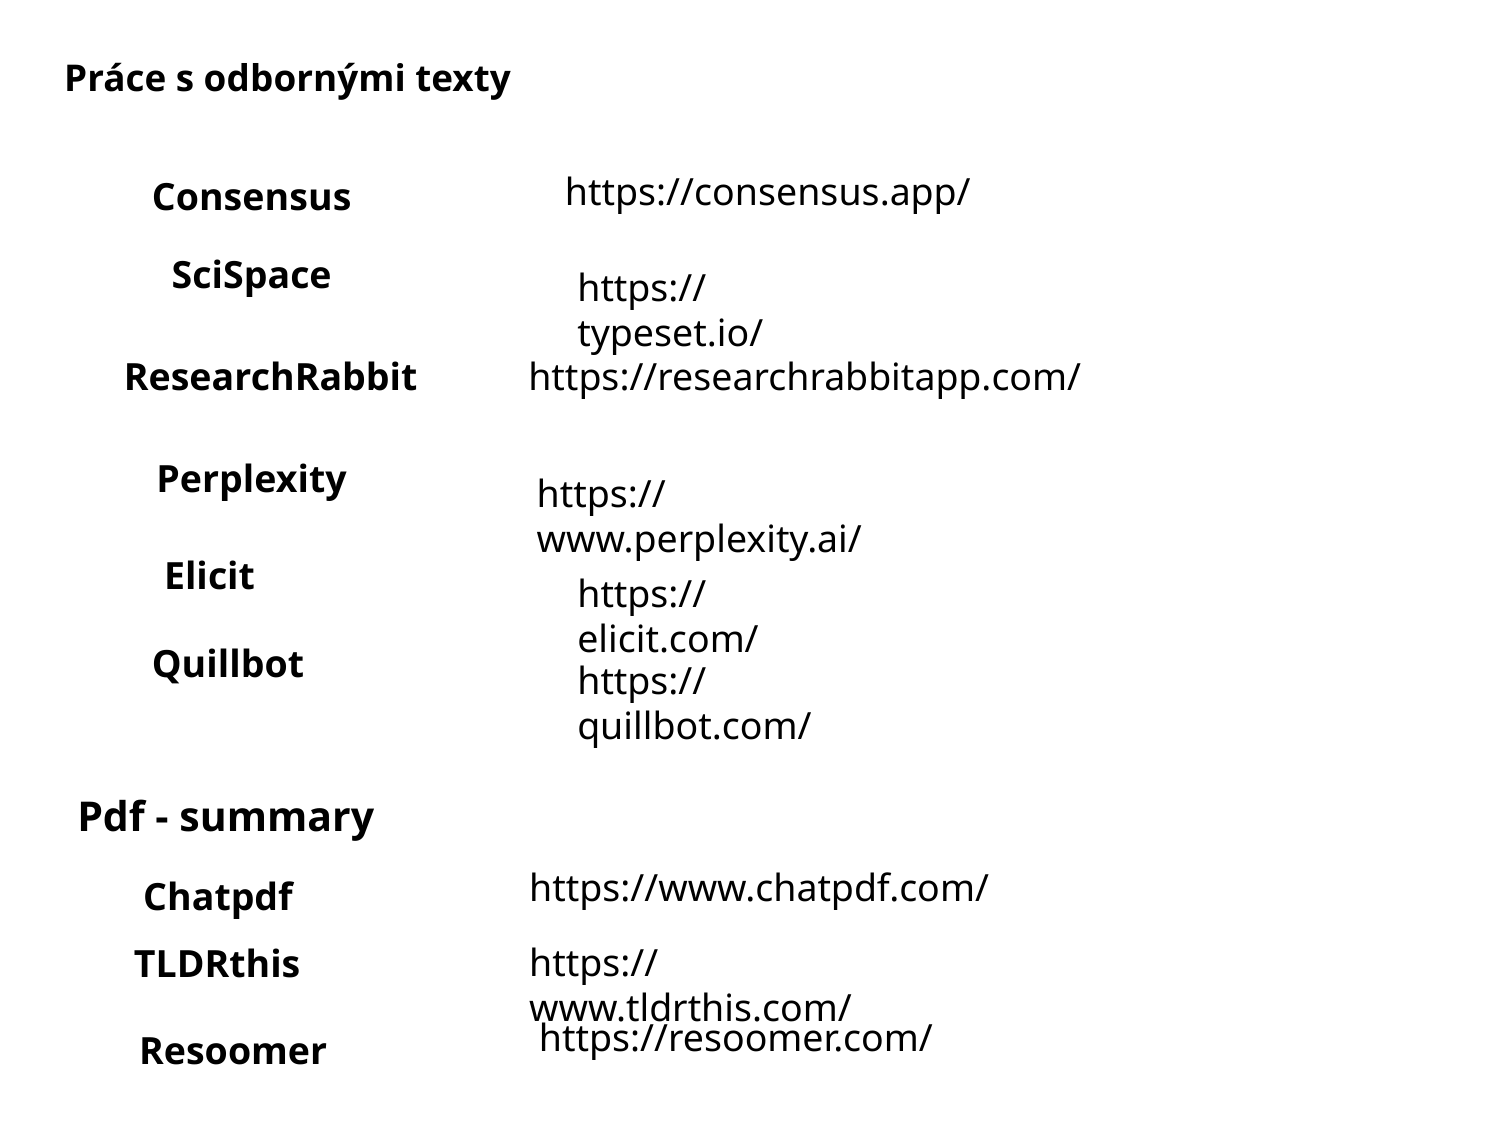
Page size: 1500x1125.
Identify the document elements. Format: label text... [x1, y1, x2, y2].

text_box https://typeset.io/ [562, 256, 898, 362]
text_box ResearchRabbit [109, 345, 433, 406]
text_box Quillbot [137, 632, 319, 693]
text_box Pdf - summary [62, 774, 441, 863]
text_box https://elicit.com/ [562, 568, 898, 668]
text_box https://resoomer.com/ [524, 1037, 972, 1067]
text_box Resoomer [124, 1019, 343, 1079]
text_box https://www.tldrthis.com/ [514, 931, 982, 1037]
text_box https://www.chatpdf.com/ [514, 856, 1265, 917]
text_box https://researchrabbitapp.com/ [513, 345, 1097, 406]
title Práce s odbornými texty [49, 34, 551, 124]
text_box Chatpdf [128, 865, 308, 926]
text_box https://quillbot.com/ [562, 649, 938, 755]
text_box Consensus [137, 165, 403, 225]
text_box https://www.perplexity.ai/ [521, 462, 989, 568]
text_box TLDRthis [119, 932, 316, 992]
text_box Elicit [149, 544, 270, 605]
text_box https://consensus.app/ [550, 160, 1301, 221]
text_box Perplexity [141, 447, 362, 508]
text_box SciSpace [156, 243, 347, 304]
